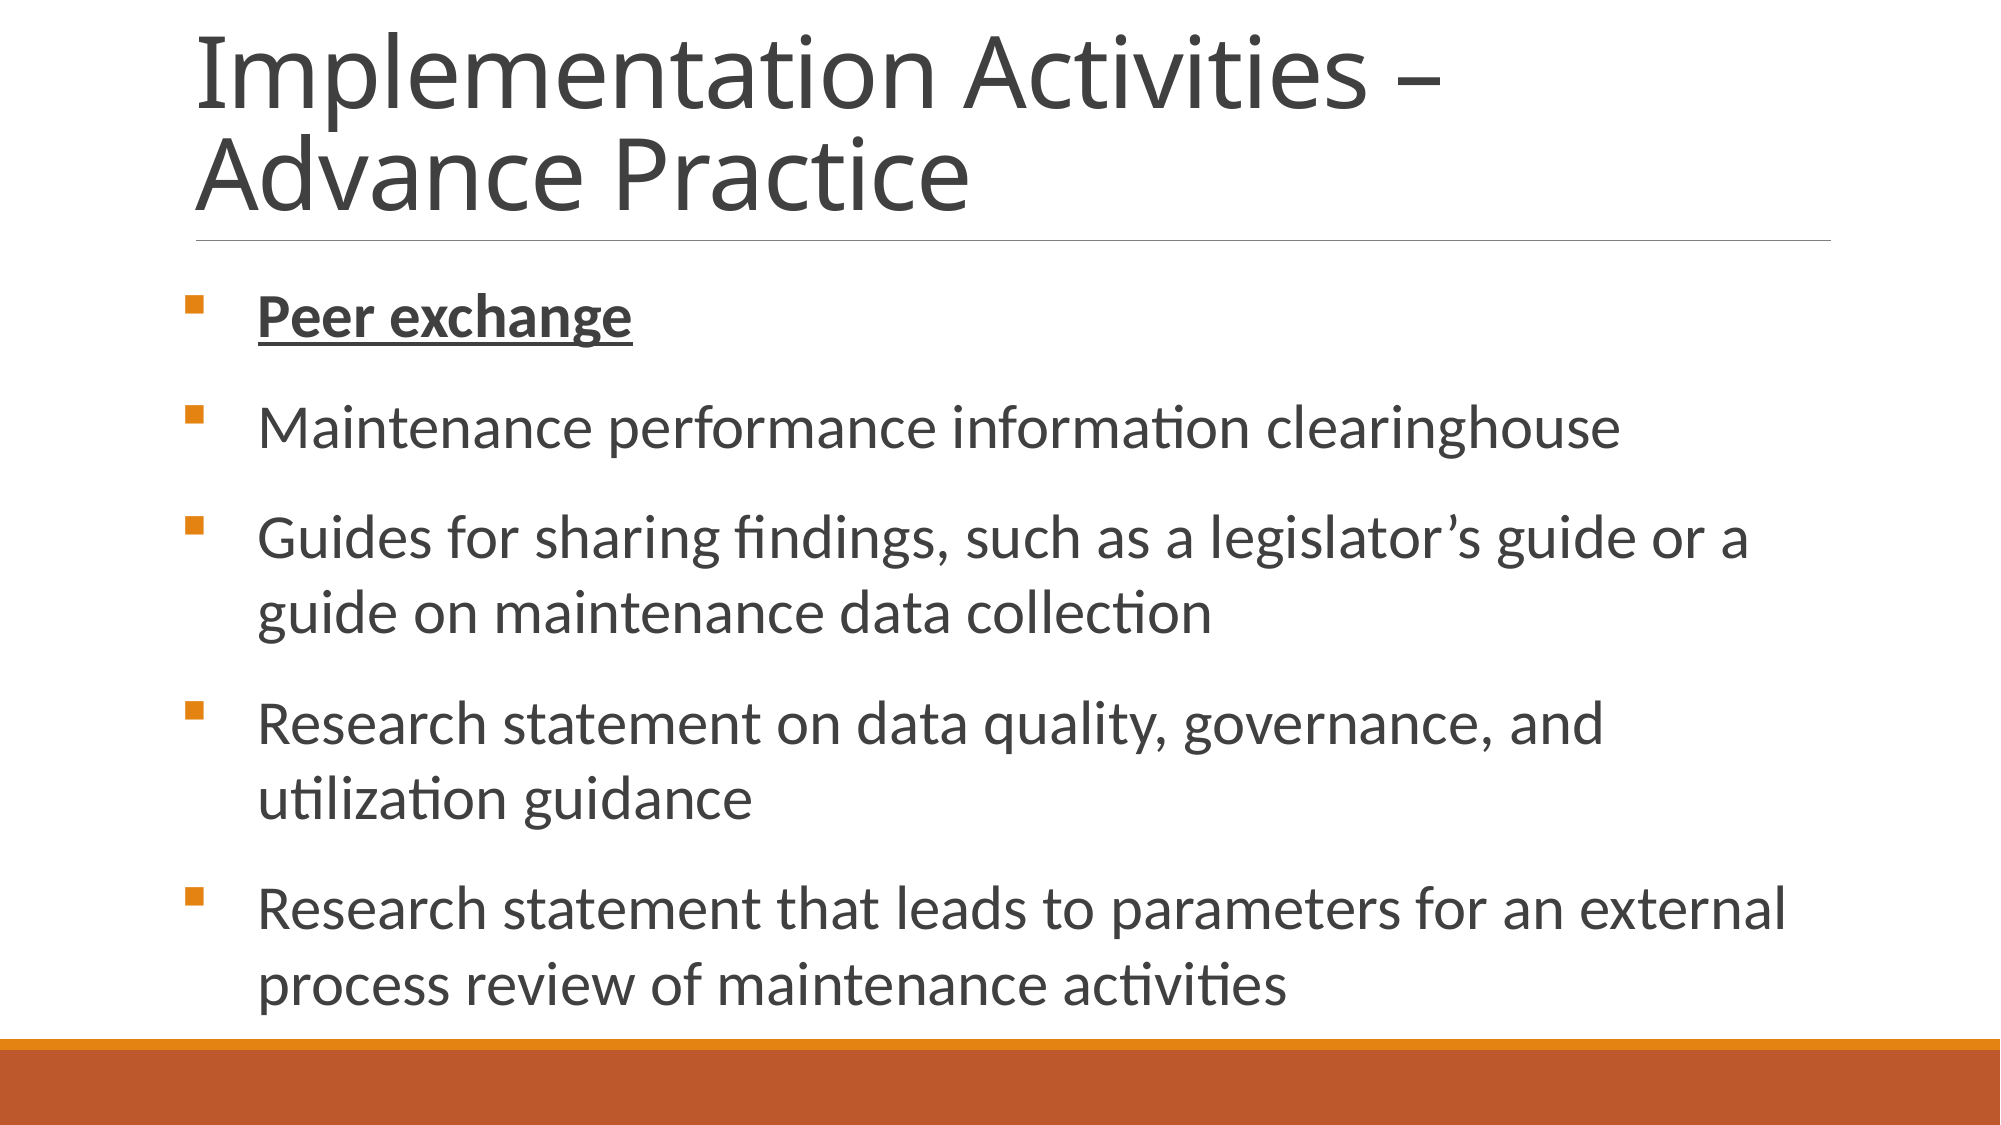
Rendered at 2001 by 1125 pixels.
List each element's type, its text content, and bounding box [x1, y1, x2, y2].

title Implementation Activities – Advance Practice [180, 0, 1830, 239]
list Peer exchange Maintenance performance information clearinghouse Guides for sharing findings, such as a legislator’s guide or a guide on maintenance data collection Research statement on data quality, governance, and utilization guidance Research statement that leads to parameters for an external process review of maintenance activities [180, 267, 1830, 1032]
